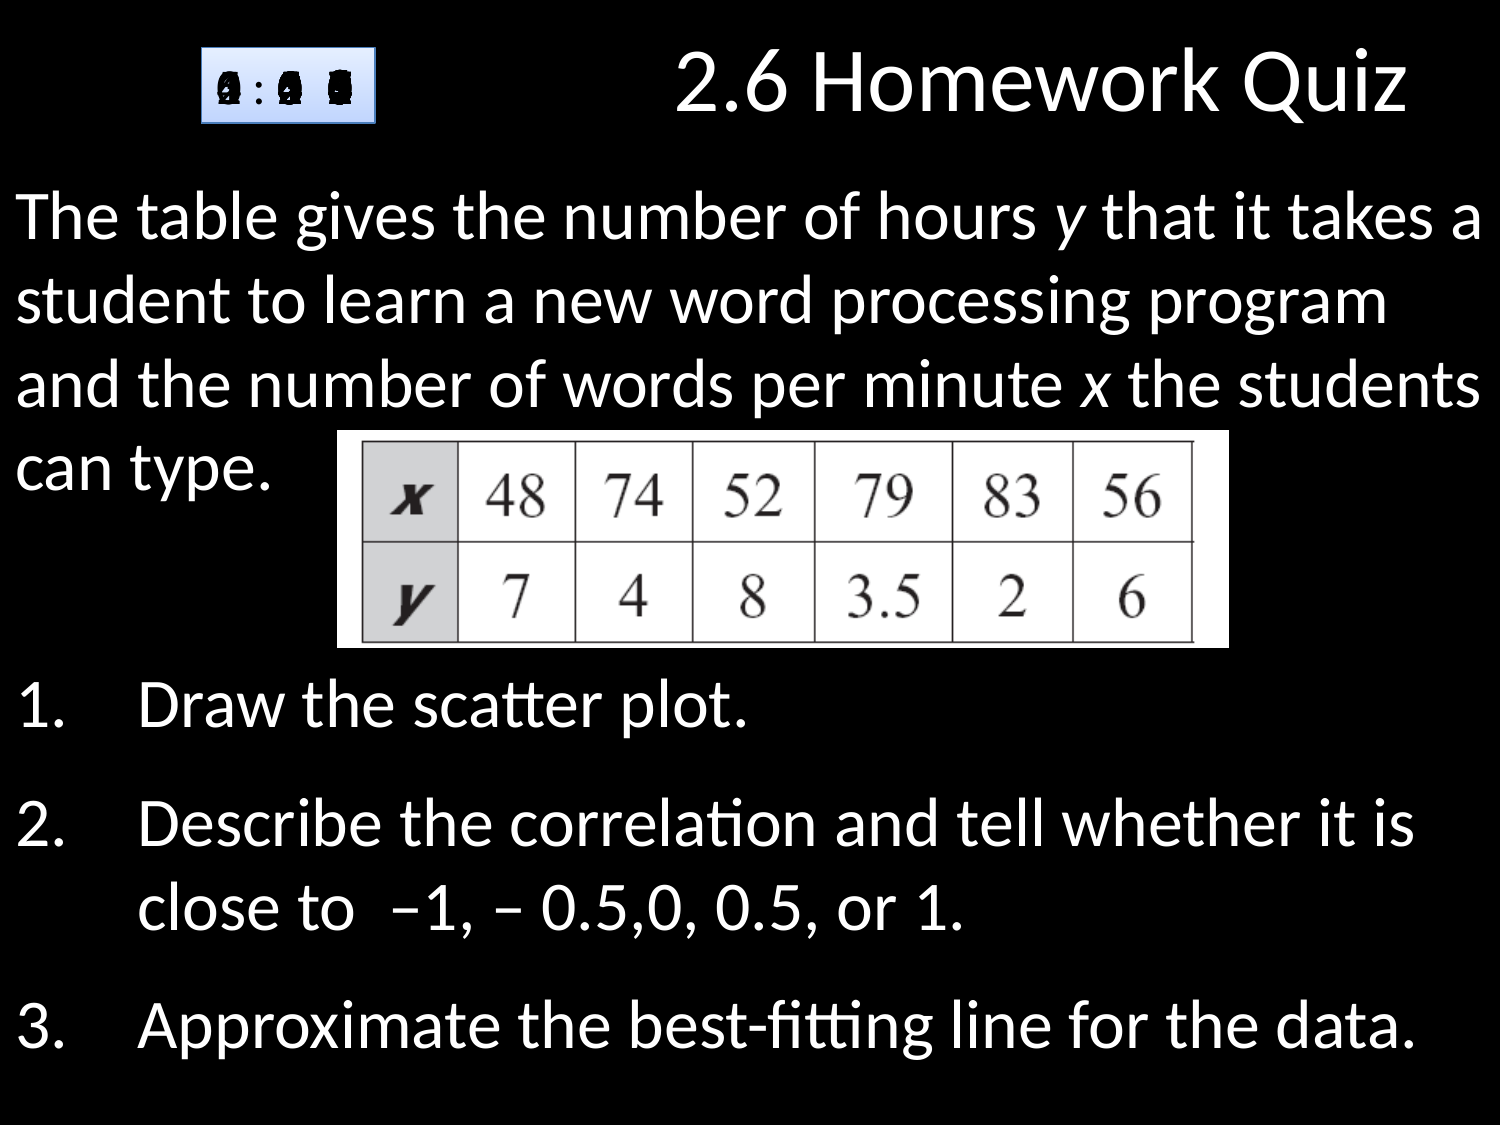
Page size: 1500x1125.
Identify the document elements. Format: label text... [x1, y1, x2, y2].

picture [337, 430, 1229, 648]
text_box [201, 47, 376, 124]
text_box : [252, 47, 262, 123]
text_box 0 [262, 47, 312, 123]
text_box 0 [201, 47, 252, 123]
title 2.6 Homework Quiz [75, 0, 1425, 150]
list The table gives the number of hours y that it takes a student to learn a new word processing program and the number of words per minute x the students can type. Draw the scatter plot. Describe the correlation and tell whether it is close to –1, – 0.5,0, 0.5, or 1. Approximate the best-fitting line for the data. [0, 162, 1500, 1088]
text_box 9 [312, 47, 363, 123]
